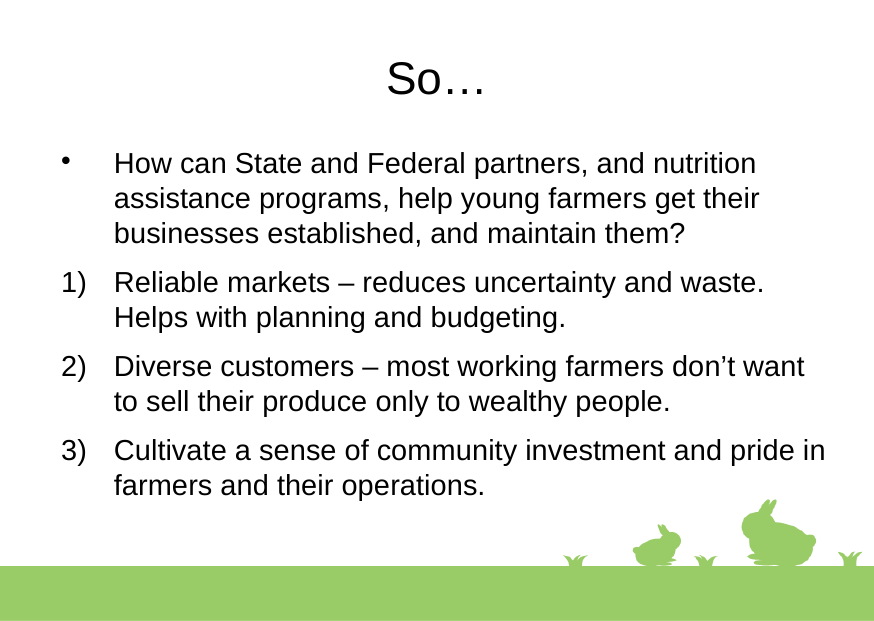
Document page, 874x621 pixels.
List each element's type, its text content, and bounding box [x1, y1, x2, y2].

text_box So… [43, 24, 831, 129]
picture [0, 0, 874, 621]
text_box How can State and Federal partners, and nutrition assistance programs, help young farmers get their businesses established, and maintain them? Reliable markets – reduces uncertainty and waste. Helps with planning and budgeting. Diverse customers – most working farmers don’t want to sell their produce only to wealthy people. Cultivate a sense of community investment and pride in farmers and their operations. [43, 145, 831, 505]
